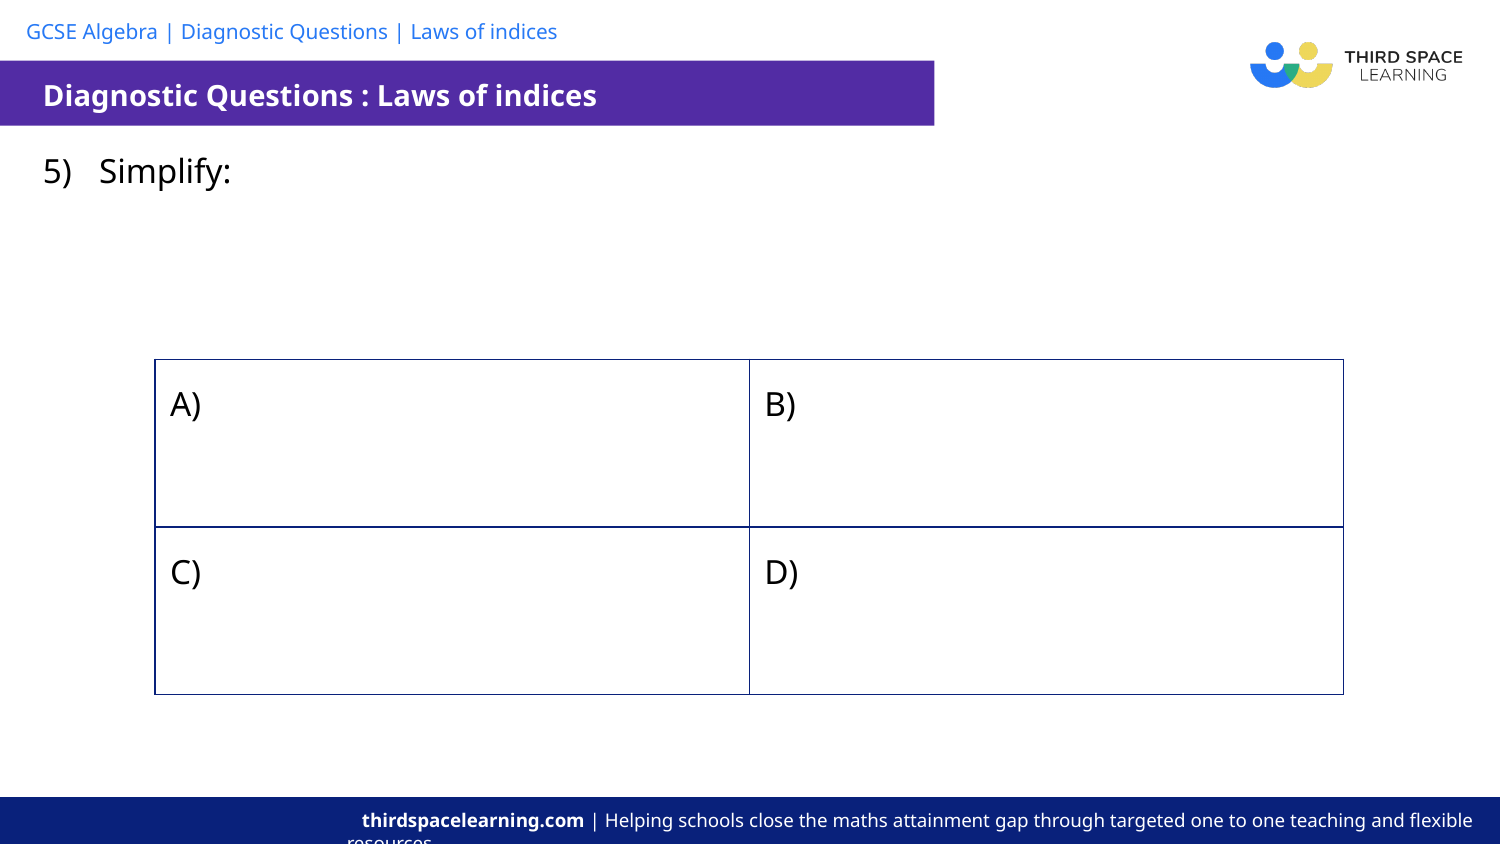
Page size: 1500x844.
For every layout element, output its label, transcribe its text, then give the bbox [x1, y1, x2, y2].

picture [1250, 33, 1465, 99]
text_box Diagnostic Questions : Laws of indices [27, 61, 778, 127]
